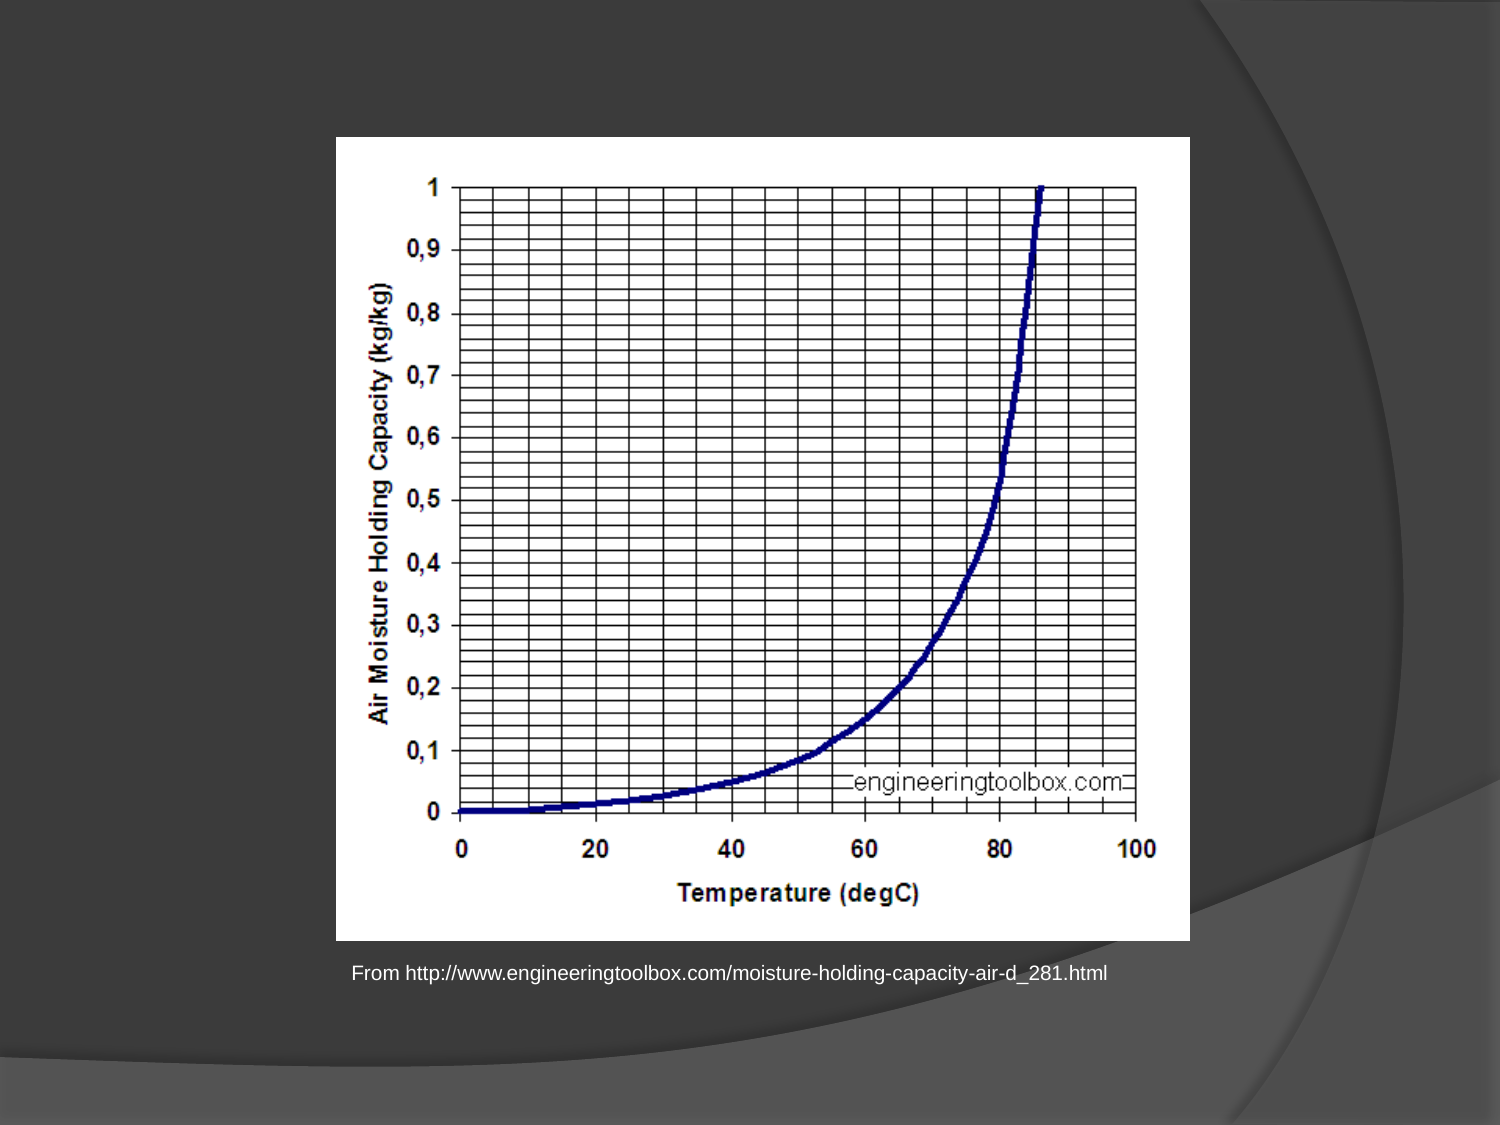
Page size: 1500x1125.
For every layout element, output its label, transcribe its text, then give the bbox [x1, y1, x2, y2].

picture [336, 136, 1190, 941]
text_box From http://www.engineeringtoolbox.com/moisture-holding-capacity-air-d_281.html [336, 952, 1258, 993]
